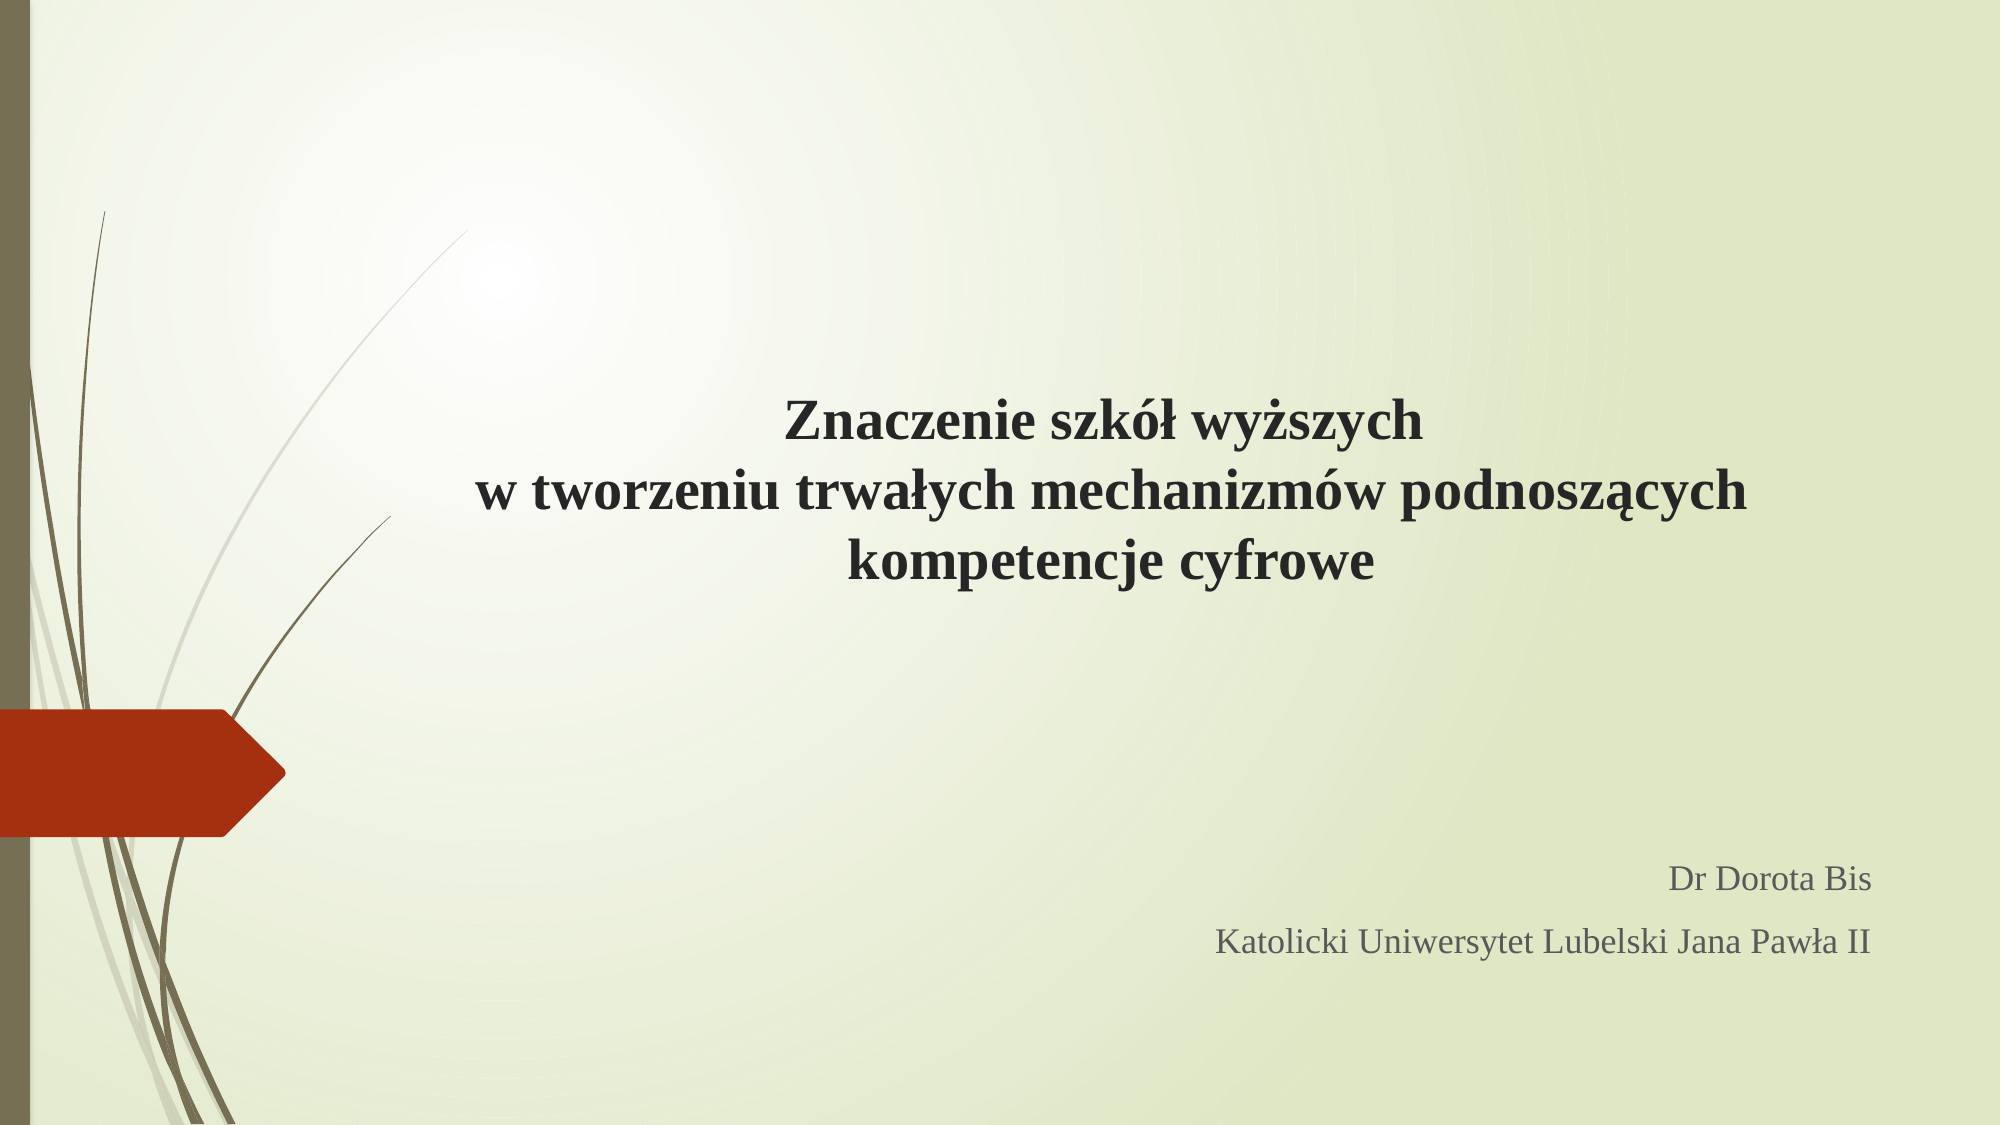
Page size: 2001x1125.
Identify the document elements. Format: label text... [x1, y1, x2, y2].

subtitle Dr Dorota Bis Katolicki Uniwersytet Lubelski Jana Pawła II [424, 783, 1888, 969]
title Znaczenie szkół wyższych w tworzeniu trwałych mechanizmów podnoszących kompetencje cyfrowe [336, 287, 1888, 599]
